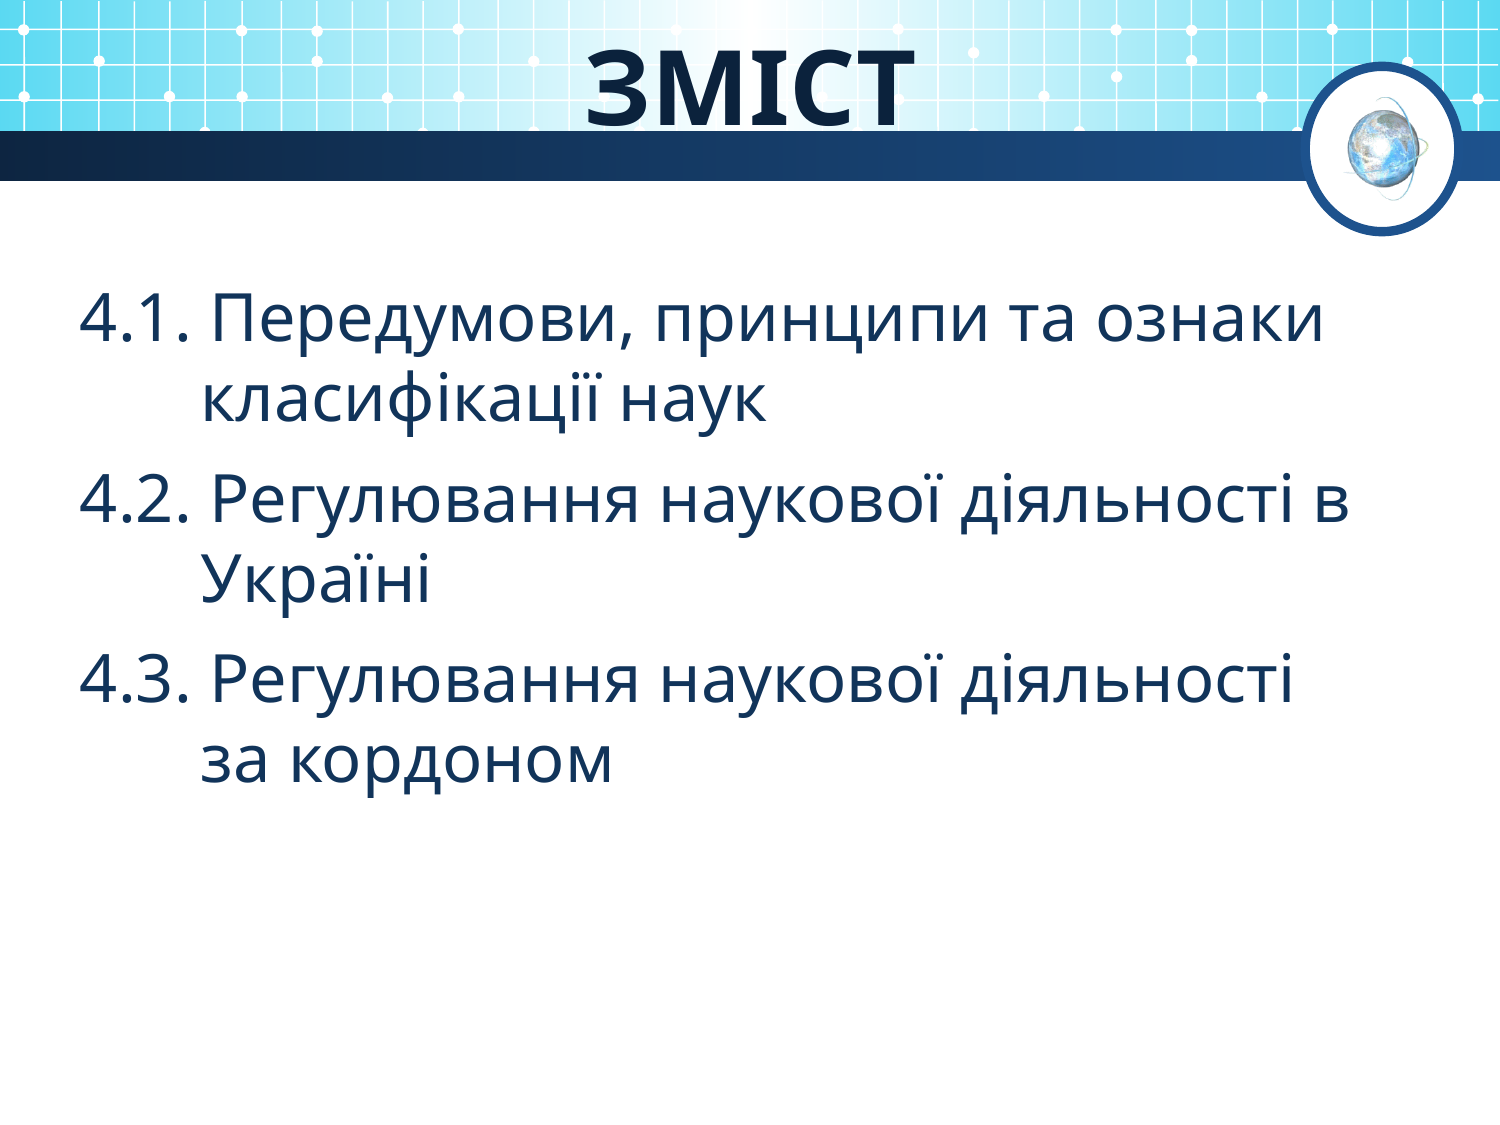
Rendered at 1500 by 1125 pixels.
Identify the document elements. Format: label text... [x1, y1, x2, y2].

list 4.1. Передумови, принципи та ознаки класифікації наук 4.2. Регулювання наукової діяльності в Україні 4.3. Регулювання наукової діяльності за кордоном [64, 267, 1436, 882]
picture [1310, 99, 1454, 226]
title ЗМІСТ [64, 37, 1436, 130]
